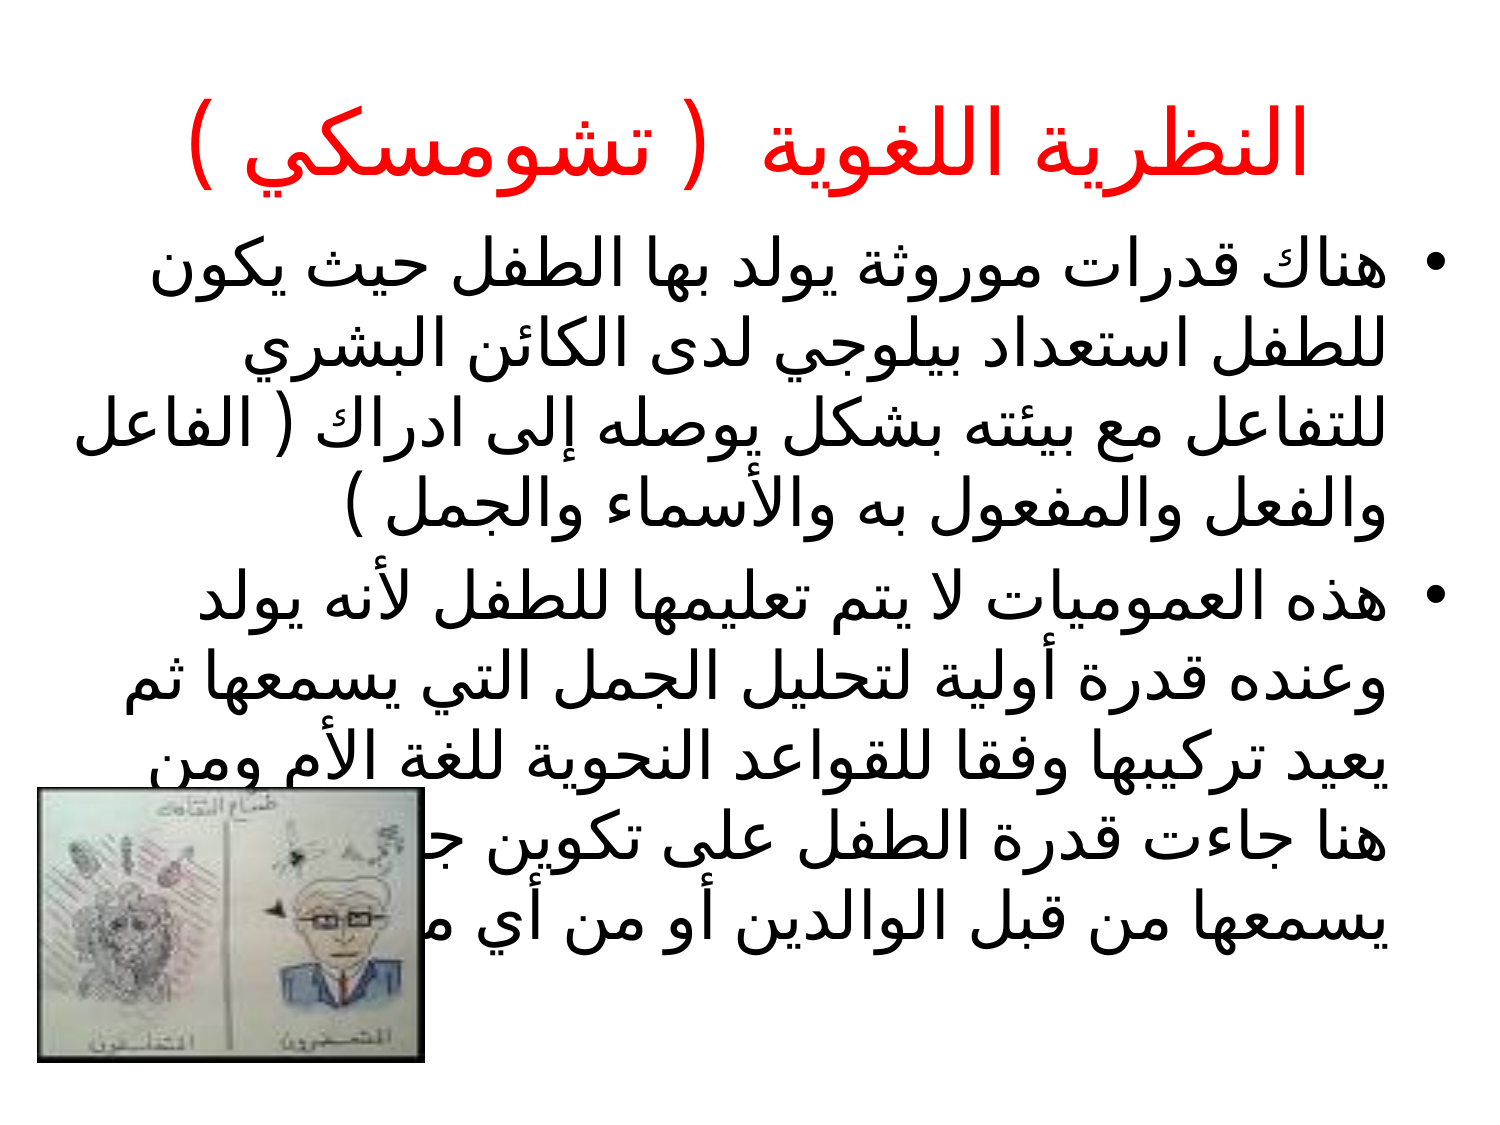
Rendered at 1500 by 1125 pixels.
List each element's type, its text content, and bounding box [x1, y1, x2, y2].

list هناك قدرات موروثة يولد بها الطفل حيث يكون للطفل استعداد بيلوجي لدى الكائن البشري للتفاعل مع بيئته بشكل يوصله إلى ادراك ( الفاعل والفعل والمفعول به والأسماء والجمل ) هذه العموميات لا يتم تعليمها للطفل لأنه يولد وعنده قدرة أولية لتحليل الجمل التي يسمعها ثم يعيد تركيبها وفقا للقواعد النحوية للغة الأم ومن هنا جاءت قدرة الطفل على تكوين جمل لم يسمعها من قبل الوالدين أو من أي مصدر آخر . [50, 212, 1463, 1005]
title النظرية اللغوية ( تشومسكي ) [75, 45, 1425, 212]
picture [37, 787, 426, 1063]
